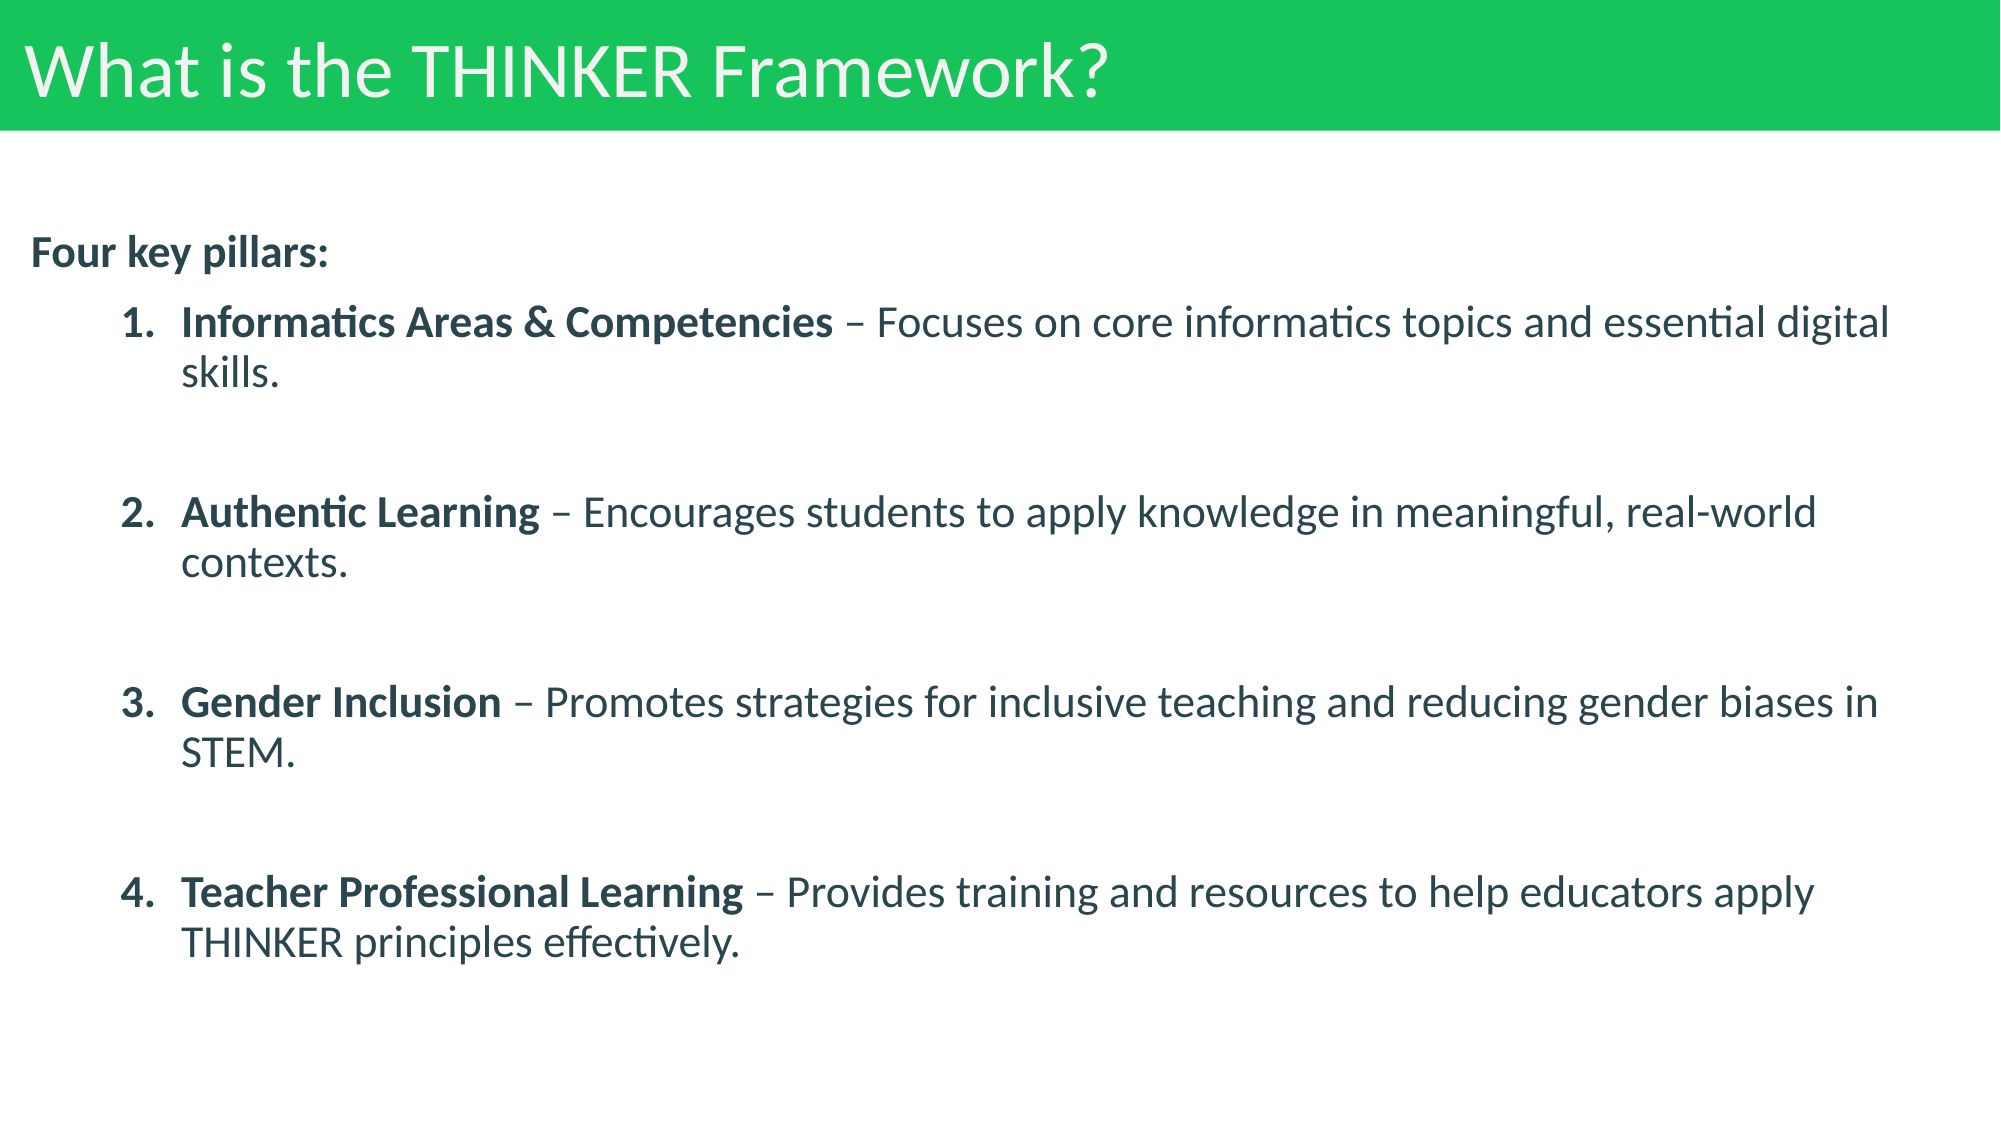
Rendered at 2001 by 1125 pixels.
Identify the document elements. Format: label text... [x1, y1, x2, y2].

title What is the THINKER Framework? [16, 13, 1976, 131]
list Four key pillars: Informatics Areas & Competencies – Focuses on core informatics topics and essential digital skills. Authentic Learning – Encourages students to apply knowledge in meaningful, real-world contexts. Gender Inclusion – Promotes strategies for inclusive teaching and reducing gender biases in STEM. Teacher Professional Learning – Provides training and resources to help educators apply THINKER principles effectively. [16, 144, 1976, 1108]
